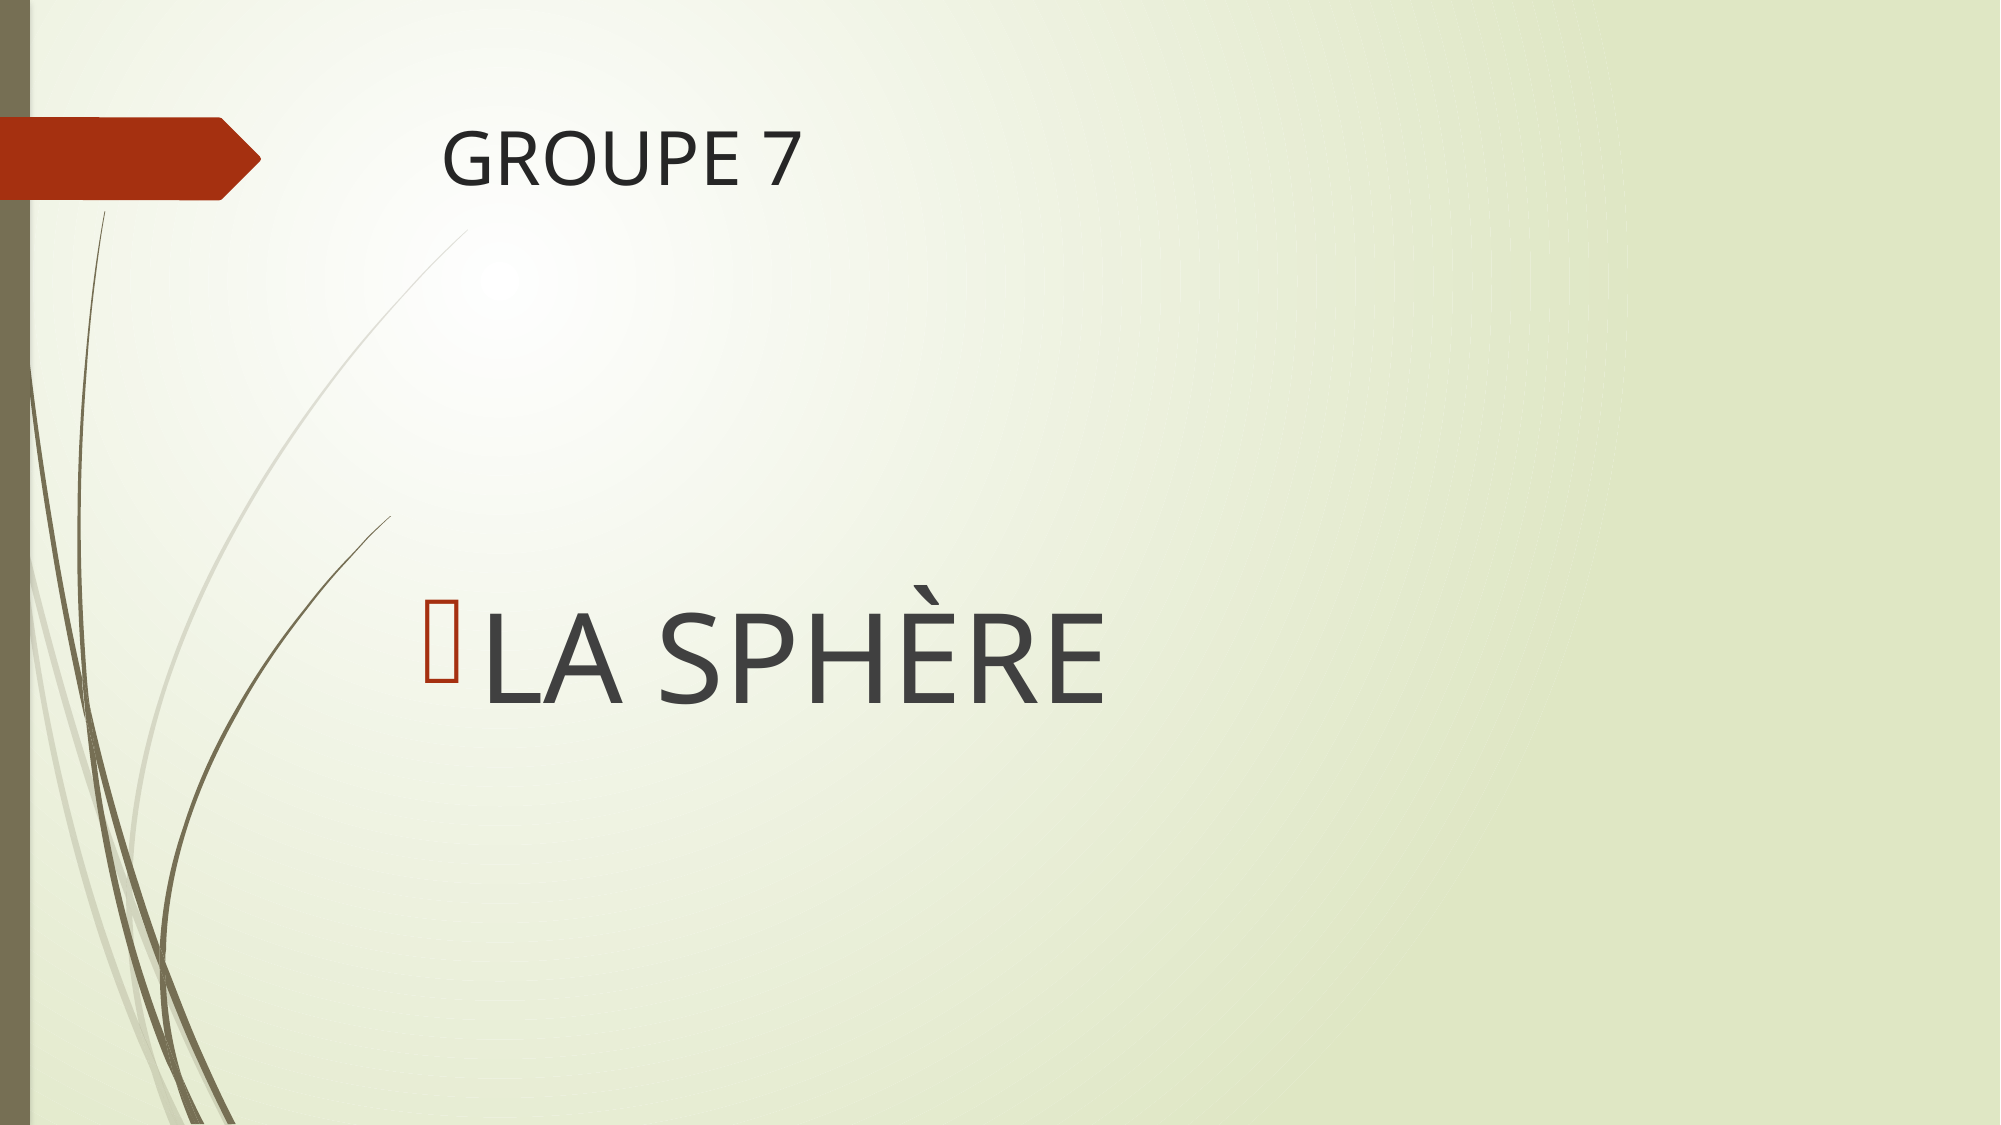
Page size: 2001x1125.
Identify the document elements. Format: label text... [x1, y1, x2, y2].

title GROUPE 7 [425, 102, 1888, 313]
list LA SPHÈRE [406, 571, 1870, 1125]
